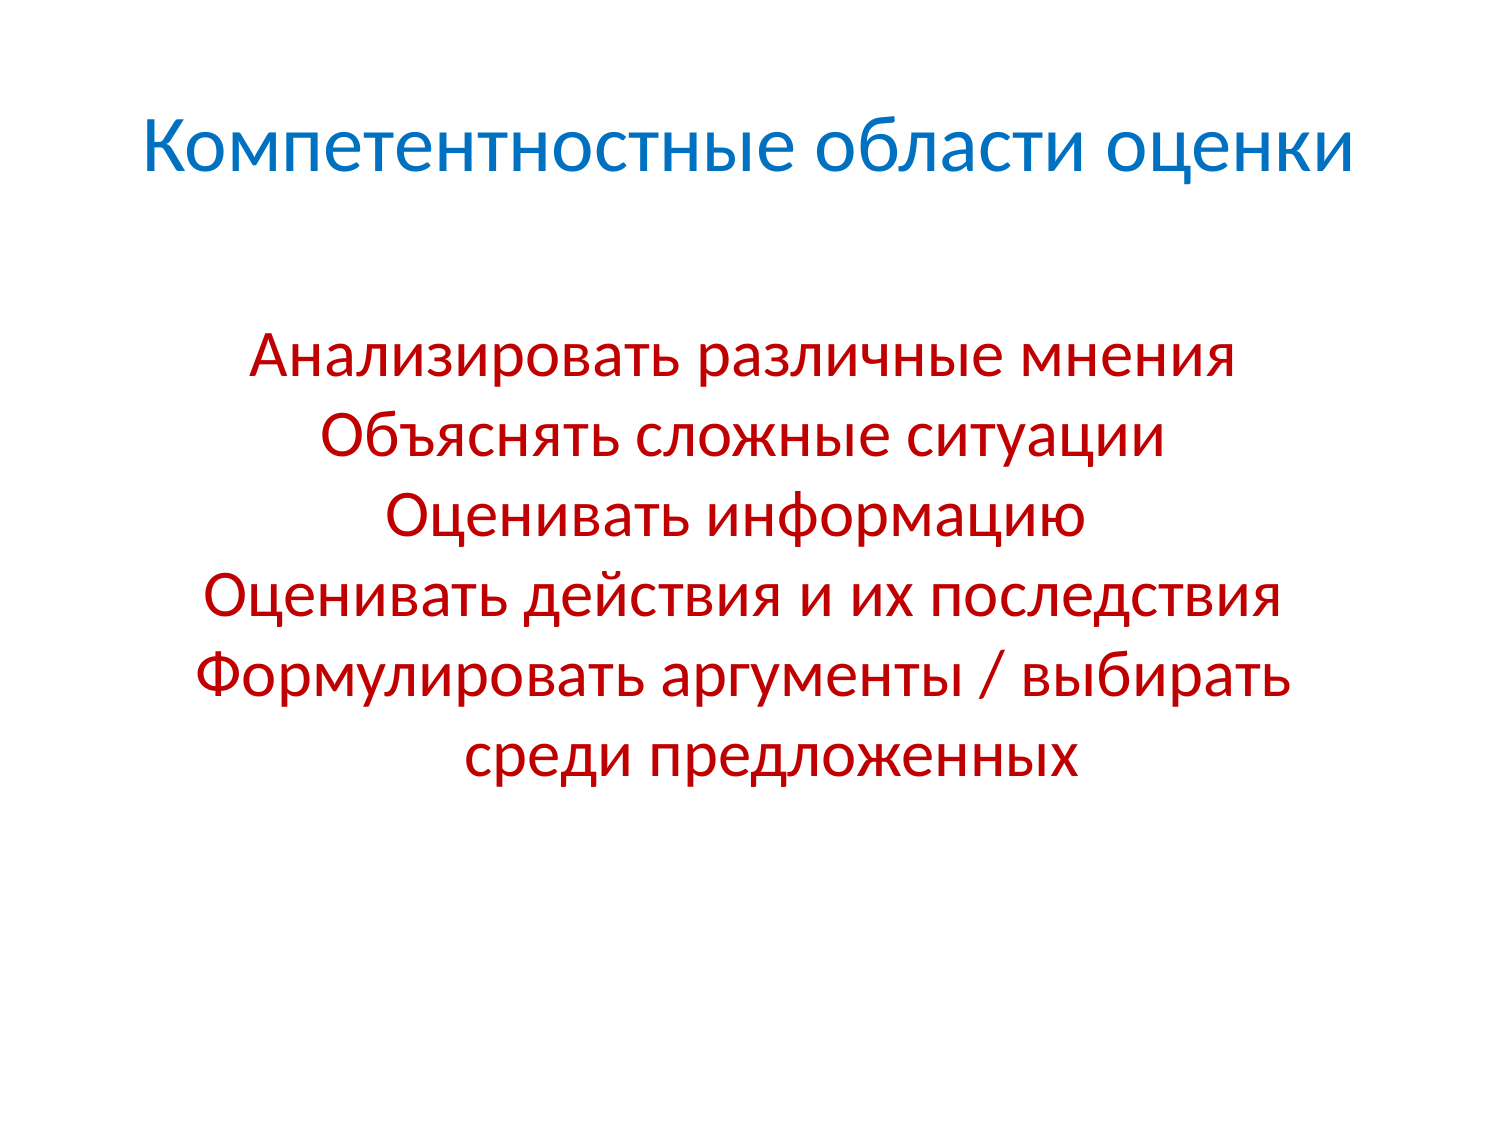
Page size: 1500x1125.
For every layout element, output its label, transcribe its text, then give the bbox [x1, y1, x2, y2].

text_box Анализировать различные мнения Объяснять сложные ситуации Оценивать информацию Оценивать действия и их последствия Формулировать аргументы / выбирать среди предложенных [100, 302, 1388, 798]
title Компетентностные области оценки [75, 45, 1425, 233]
